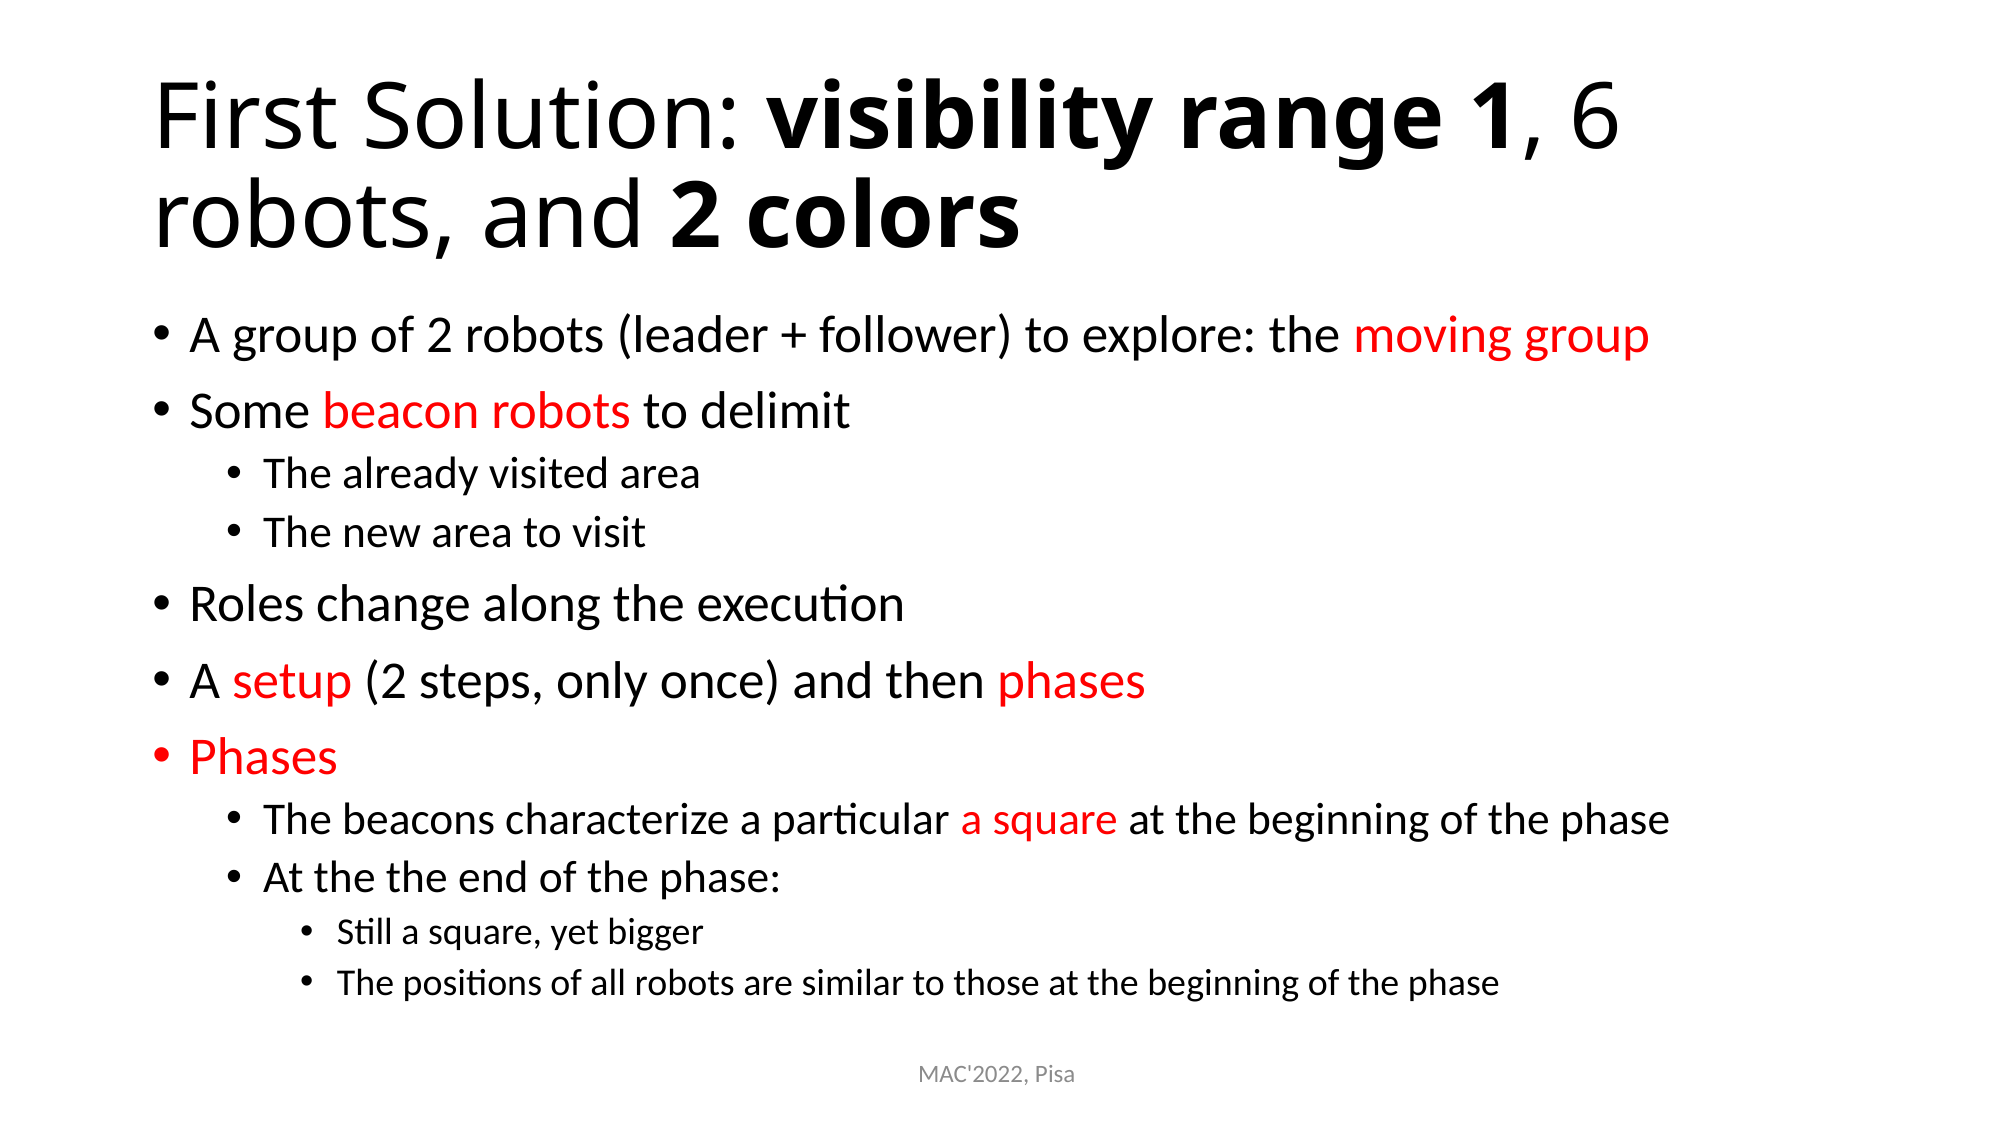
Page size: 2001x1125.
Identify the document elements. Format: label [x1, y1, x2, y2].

title [137, 59, 1863, 278]
footer [662, 1042, 1338, 1103]
list [137, 299, 1863, 1014]
